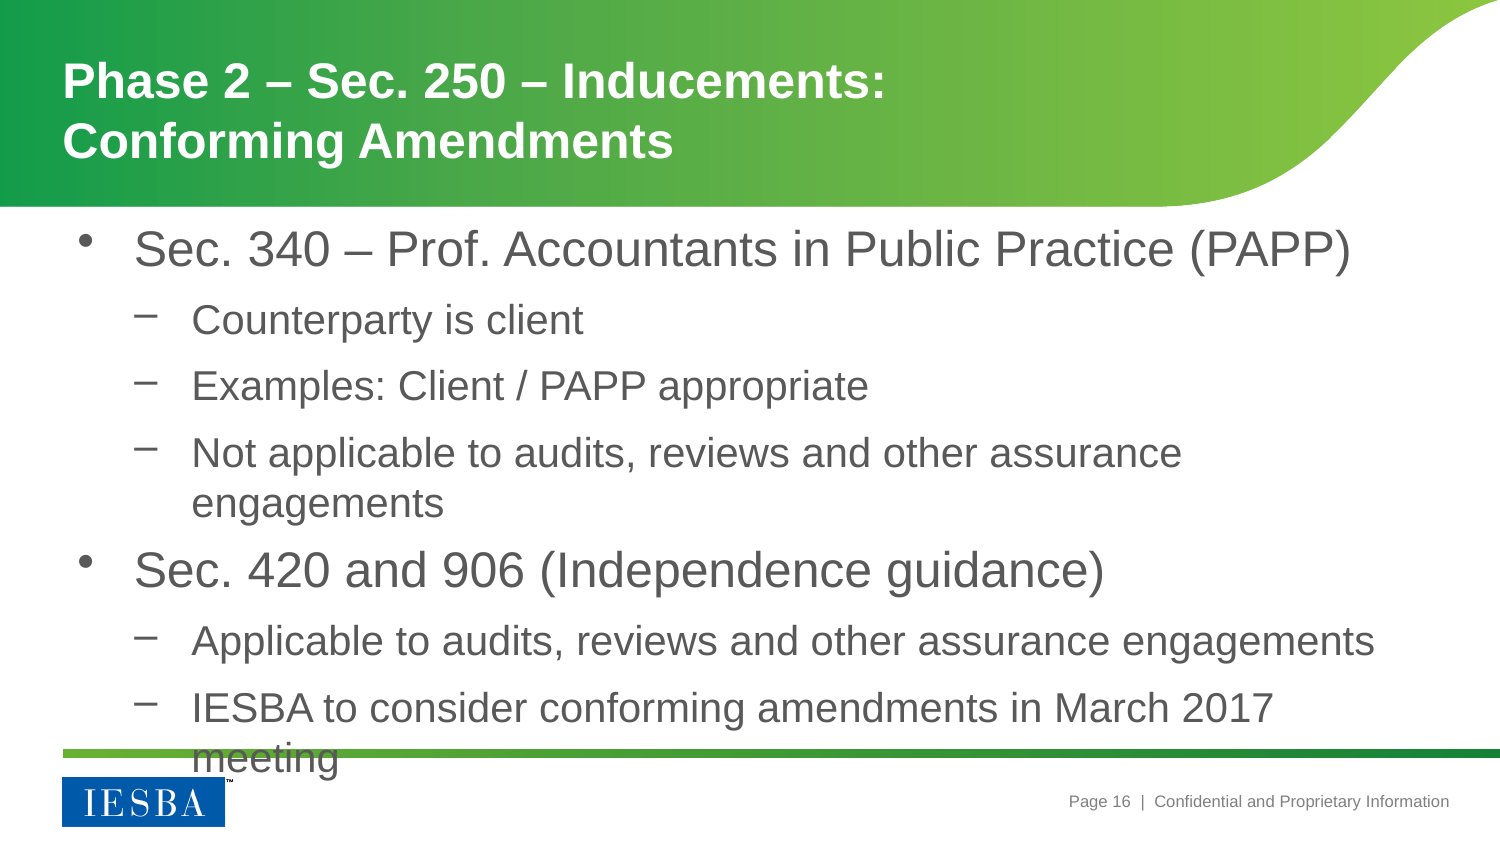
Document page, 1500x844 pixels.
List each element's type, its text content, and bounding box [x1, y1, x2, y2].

title Phase 2 – Sec. 250 – Inducements: Conforming Amendments [62, 75, 1300, 142]
picture [62, 777, 233, 827]
picture [0, 0, 1500, 207]
list Sec. 340 – Prof. Accountants in Public Practice (PAPP) Counterparty is client Examples: Client / PAPP appropriate Not applicable to audits, reviews and other assurance engagements Sec. 420 and 906 (Independence guidance) Applicable to audits, reviews and other assurance engagements IESBA to consider conforming amendments in March 2017 meeting [62, 209, 1450, 747]
